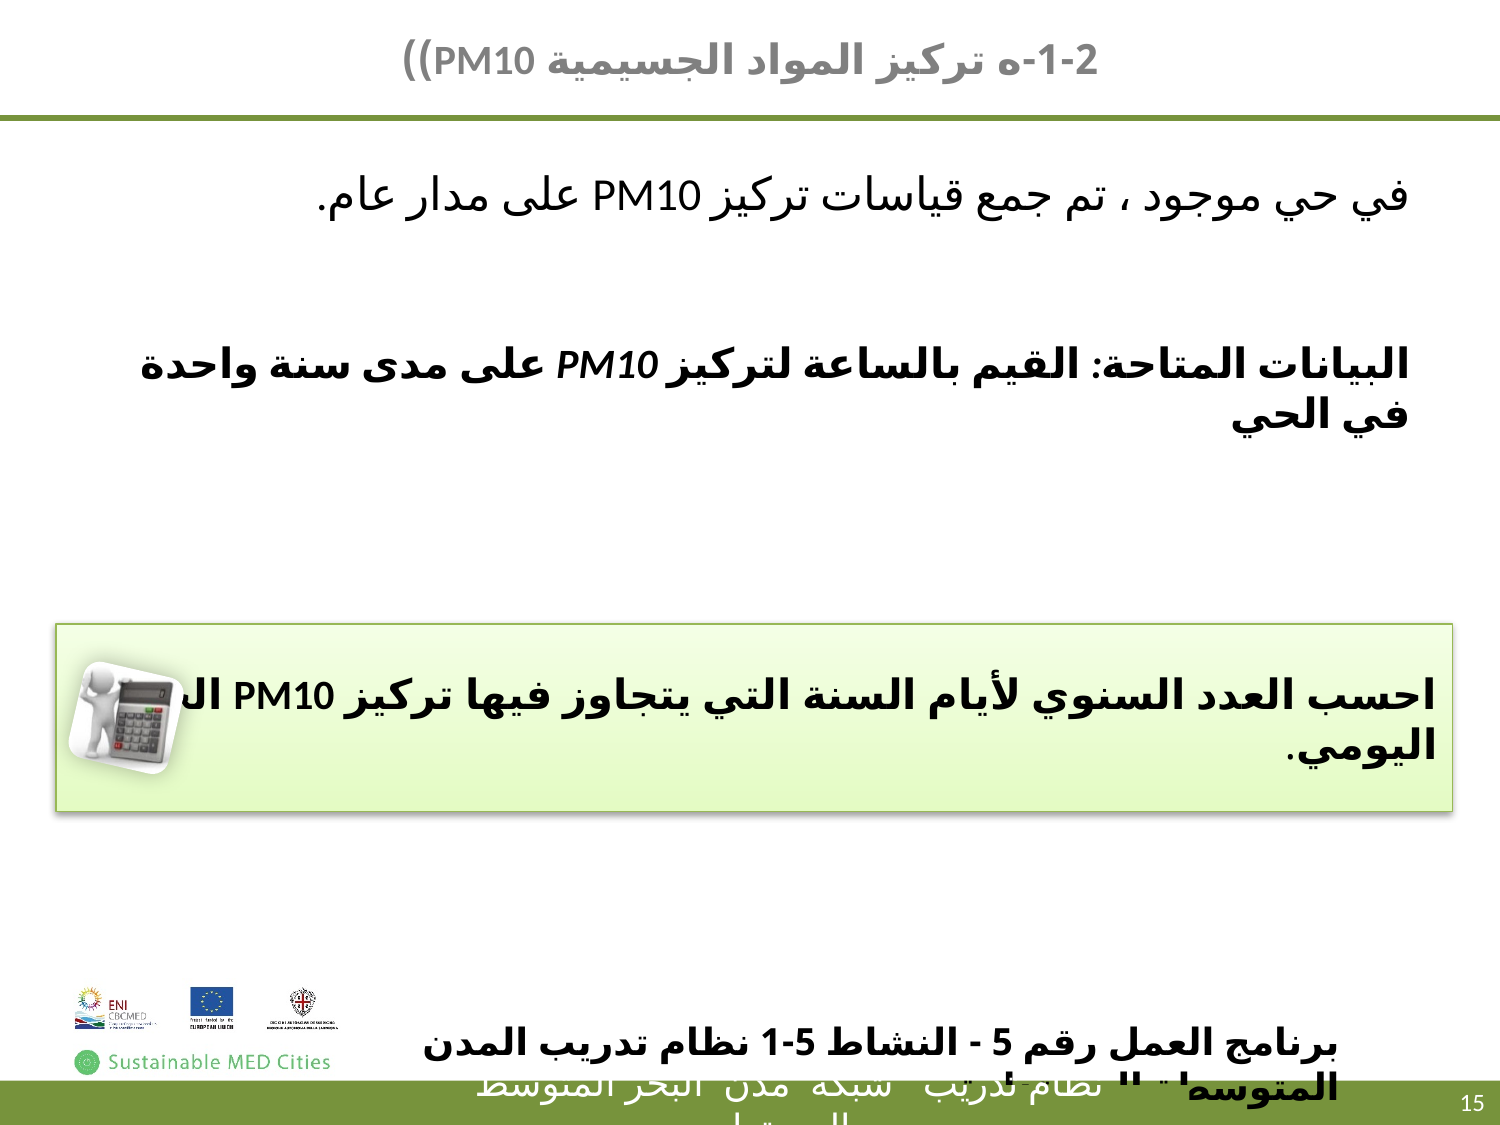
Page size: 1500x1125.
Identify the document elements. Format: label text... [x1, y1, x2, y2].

picture [62, 978, 356, 1080]
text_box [330, 990, 1493, 1123]
slide_number 15 [1496, 1078, 1500, 1125]
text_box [55, 623, 1453, 812]
list في حي موجود ، تم جمع قياسات تركيز PM10 على مدار عام. البيانات المتاحة: القيم بالساعة لتركيز PM10 على مدى سنة واحدة في الحي [75, 157, 1426, 531]
title 1-2-ه تركيز المواد الجسيمية PM10)) [0, 0, 1500, 117]
